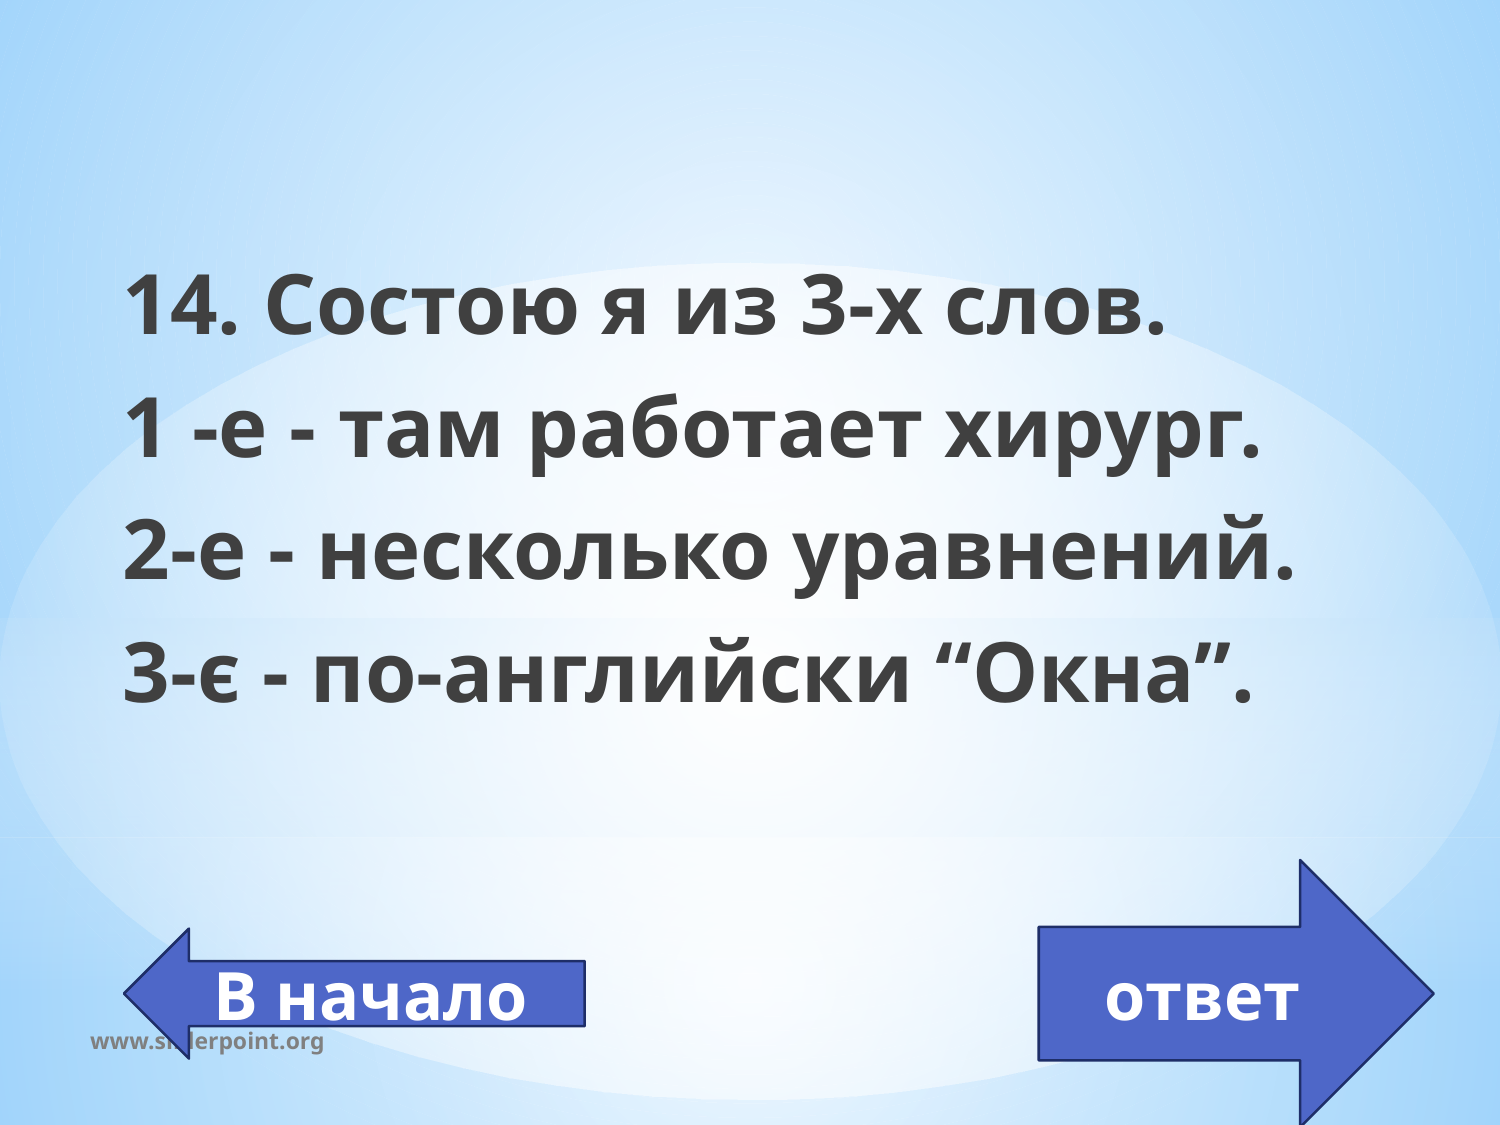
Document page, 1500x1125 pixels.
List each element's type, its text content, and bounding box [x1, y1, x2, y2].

text_box В начало [123, 927, 586, 1012]
footer www.sliderpoint.org [75, 1012, 625, 1073]
text_box [1037, 856, 1435, 1125]
list 14. Состою я из 3-х слов. 1 -е - там работает хирург. 2-е - несколько уравнений. 3-є - по-английски “Окна”. [100, 243, 1412, 814]
